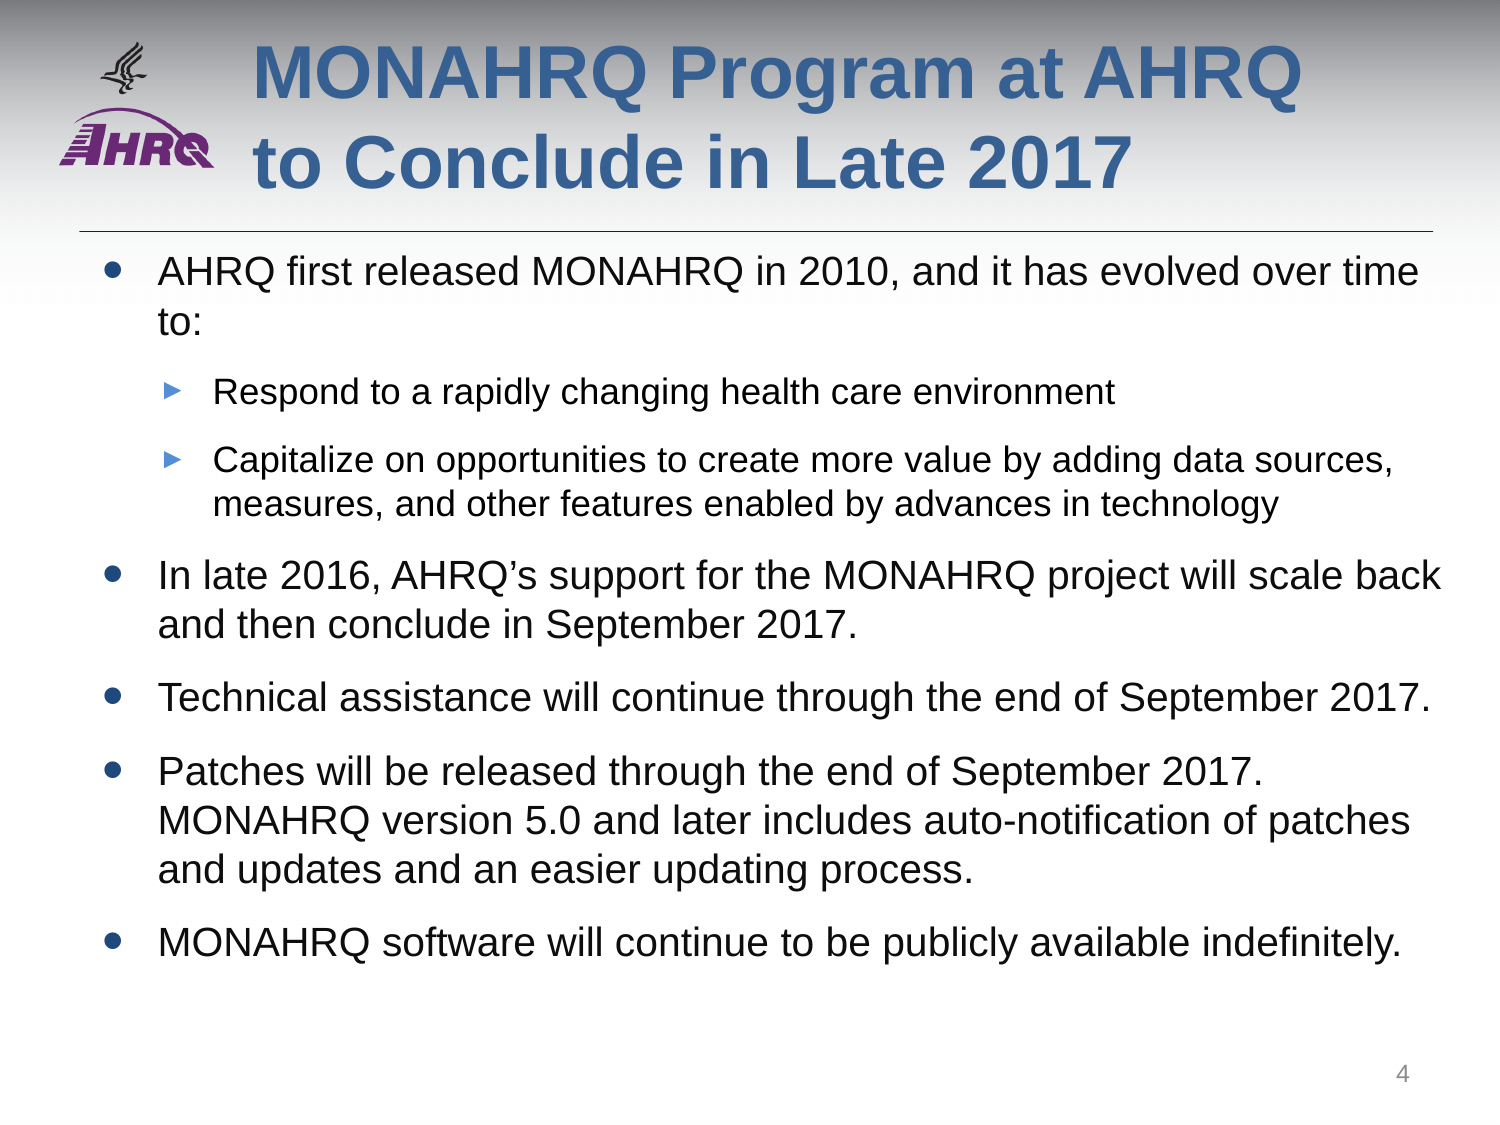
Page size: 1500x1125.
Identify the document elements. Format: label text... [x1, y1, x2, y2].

slide_number 4 [1074, 1042, 1425, 1103]
list AHRQ first released MONAHRQ in 2010, and it has evolved over time to: Respond to a rapidly changing health care environment Capitalize on opportunities to create more value by adding data sources, measures, and other features enabled by advances in technology In late 2016, AHRQ’s support for the MONAHRQ project will scale back and then conclude in September 2017. Technical assistance will continue through the end of September 2017. Patches will be released through the end of September 2017. MONAHRQ version 5.0 and later includes auto-notification of patches and updates and an easier updating process. MONAHRQ software will continue to be publicly available indefinitely. [87, 237, 1475, 1013]
title MONAHRQ Program at AHRQ to Conclude in Late 2017 [237, 50, 1375, 176]
picture [0, 0, 1500, 1125]
